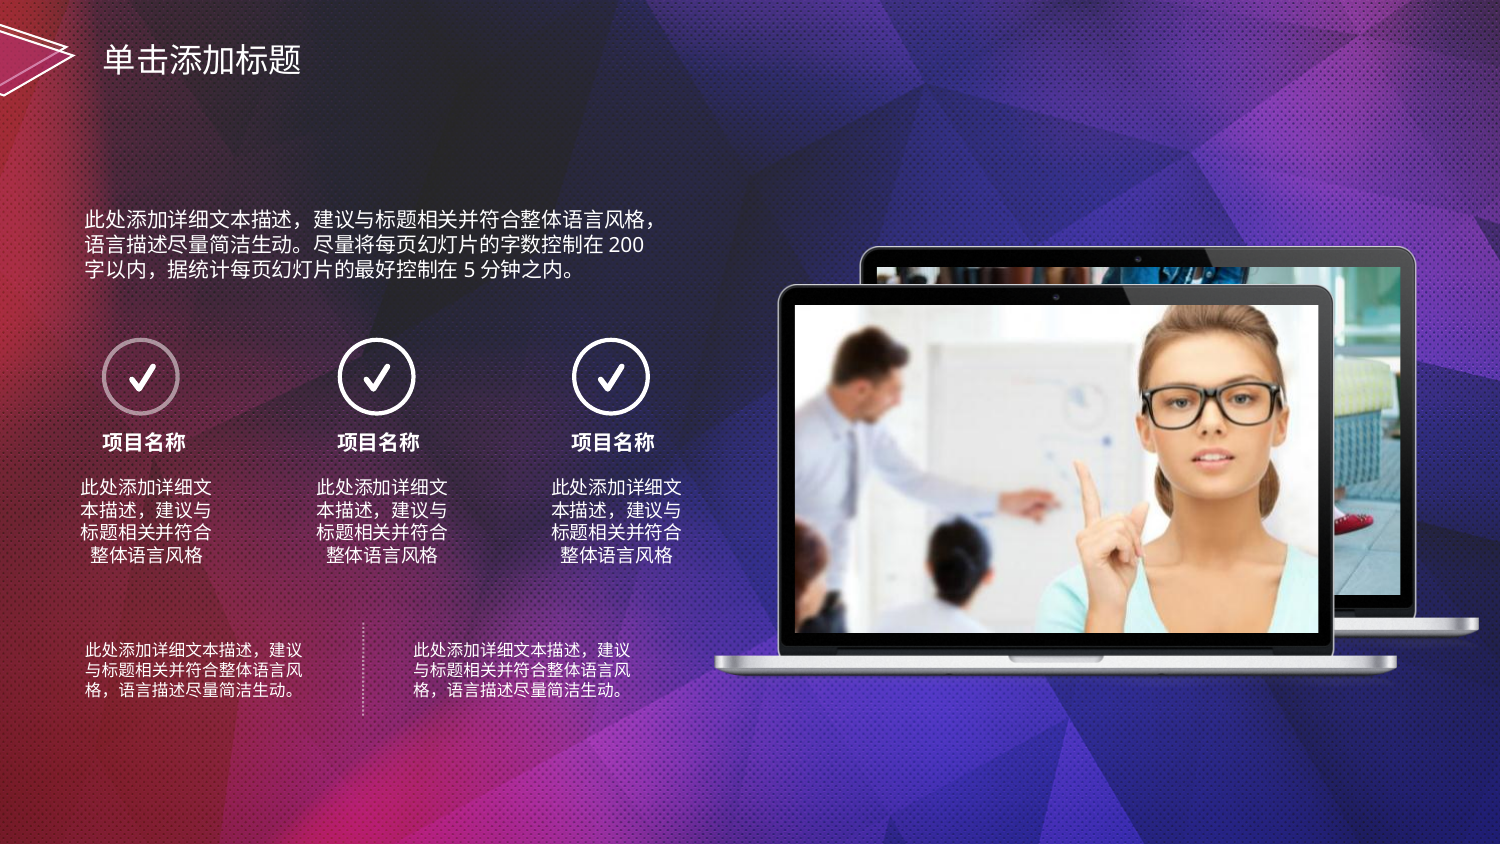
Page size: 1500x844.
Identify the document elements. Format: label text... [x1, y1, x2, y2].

text_box 此处添加详细文本描述，建议与标题相关并符合整体语言风格，语言描述尽量简洁生动。尽量将每页幻灯片的字数控制在200字以内，据统计每页幻灯片的最好控制在5分钟之内。 [70, 199, 680, 289]
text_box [796, 245, 1479, 658]
text_box 此处添加详细文本描述，建议与标题相关并符合整体语言风格，语言描述尽量简洁生动。 [70, 632, 329, 708]
picture [0, 0, 1500, 844]
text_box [0, 0, 57, 89]
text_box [714, 284, 1397, 696]
text_box 此处添加详细文本描述，建议与标题相关并符合整体语言风格，语言描述尽量简洁生动。 [398, 632, 657, 708]
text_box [528, 339, 705, 575]
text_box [58, 339, 235, 575]
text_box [294, 339, 471, 575]
text_box 单击添加标题 [88, 31, 412, 87]
